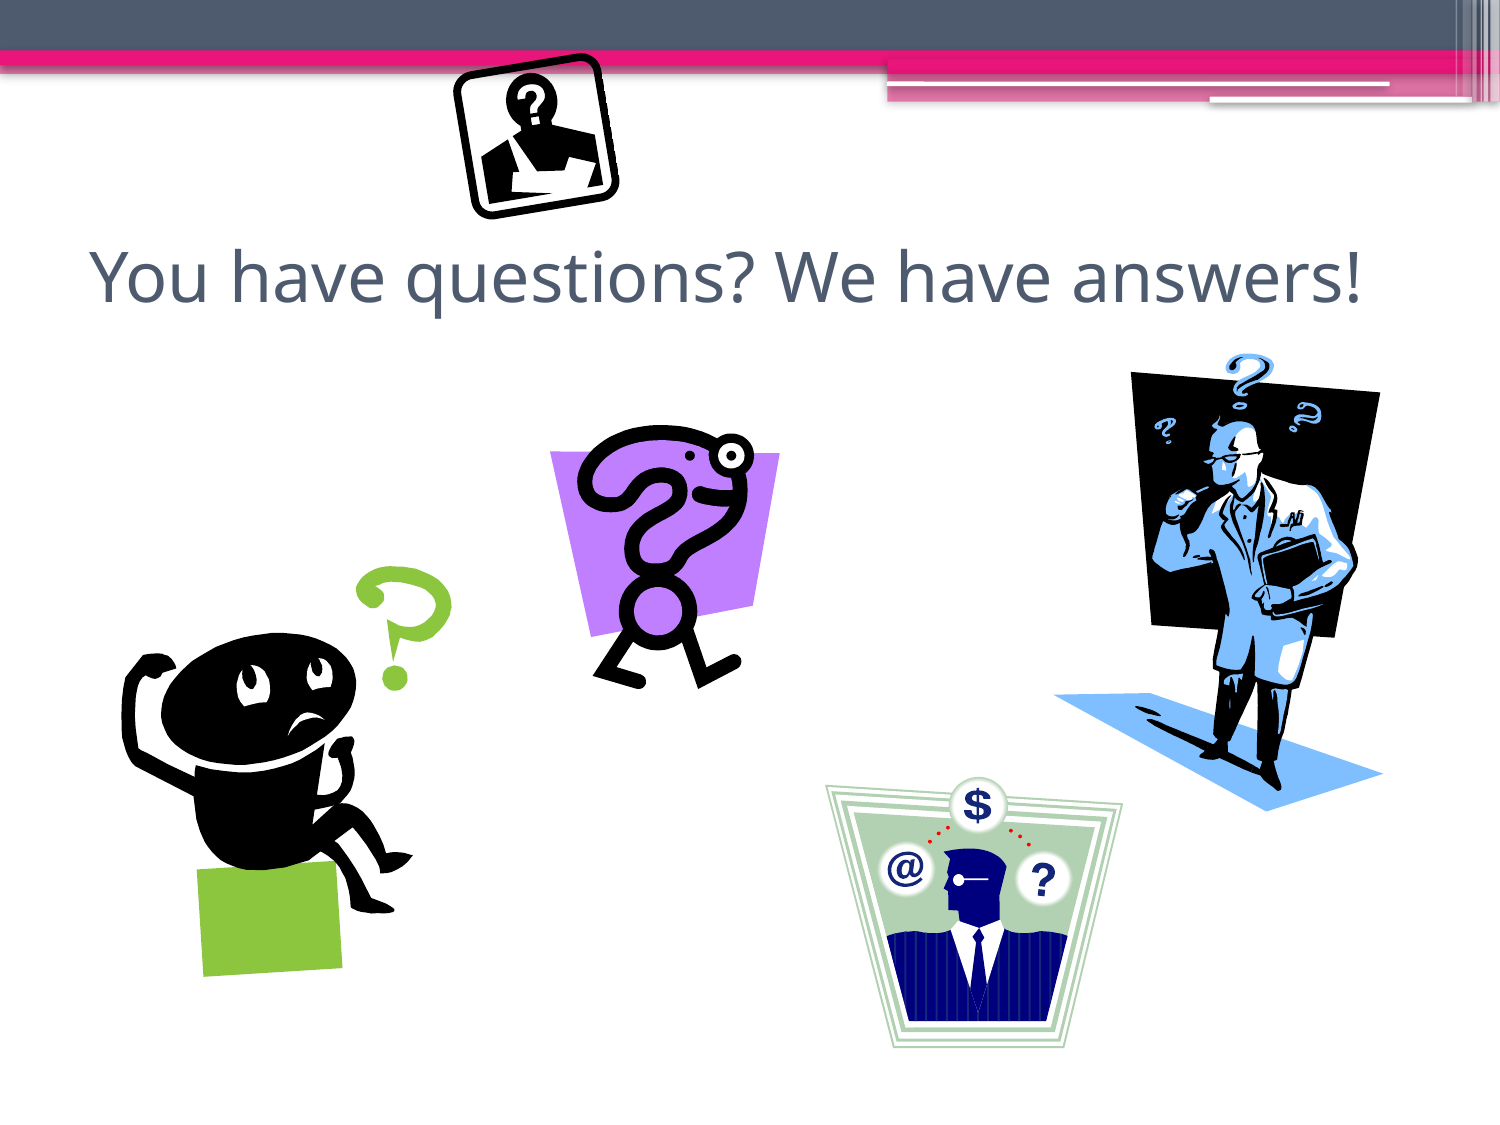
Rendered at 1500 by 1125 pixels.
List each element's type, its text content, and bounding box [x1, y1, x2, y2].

picture [824, 358, 1426, 1049]
picture [549, 424, 780, 691]
picture [124, 572, 462, 972]
title You have questions? We have answers! [75, 187, 1425, 363]
picture [461, 61, 612, 212]
